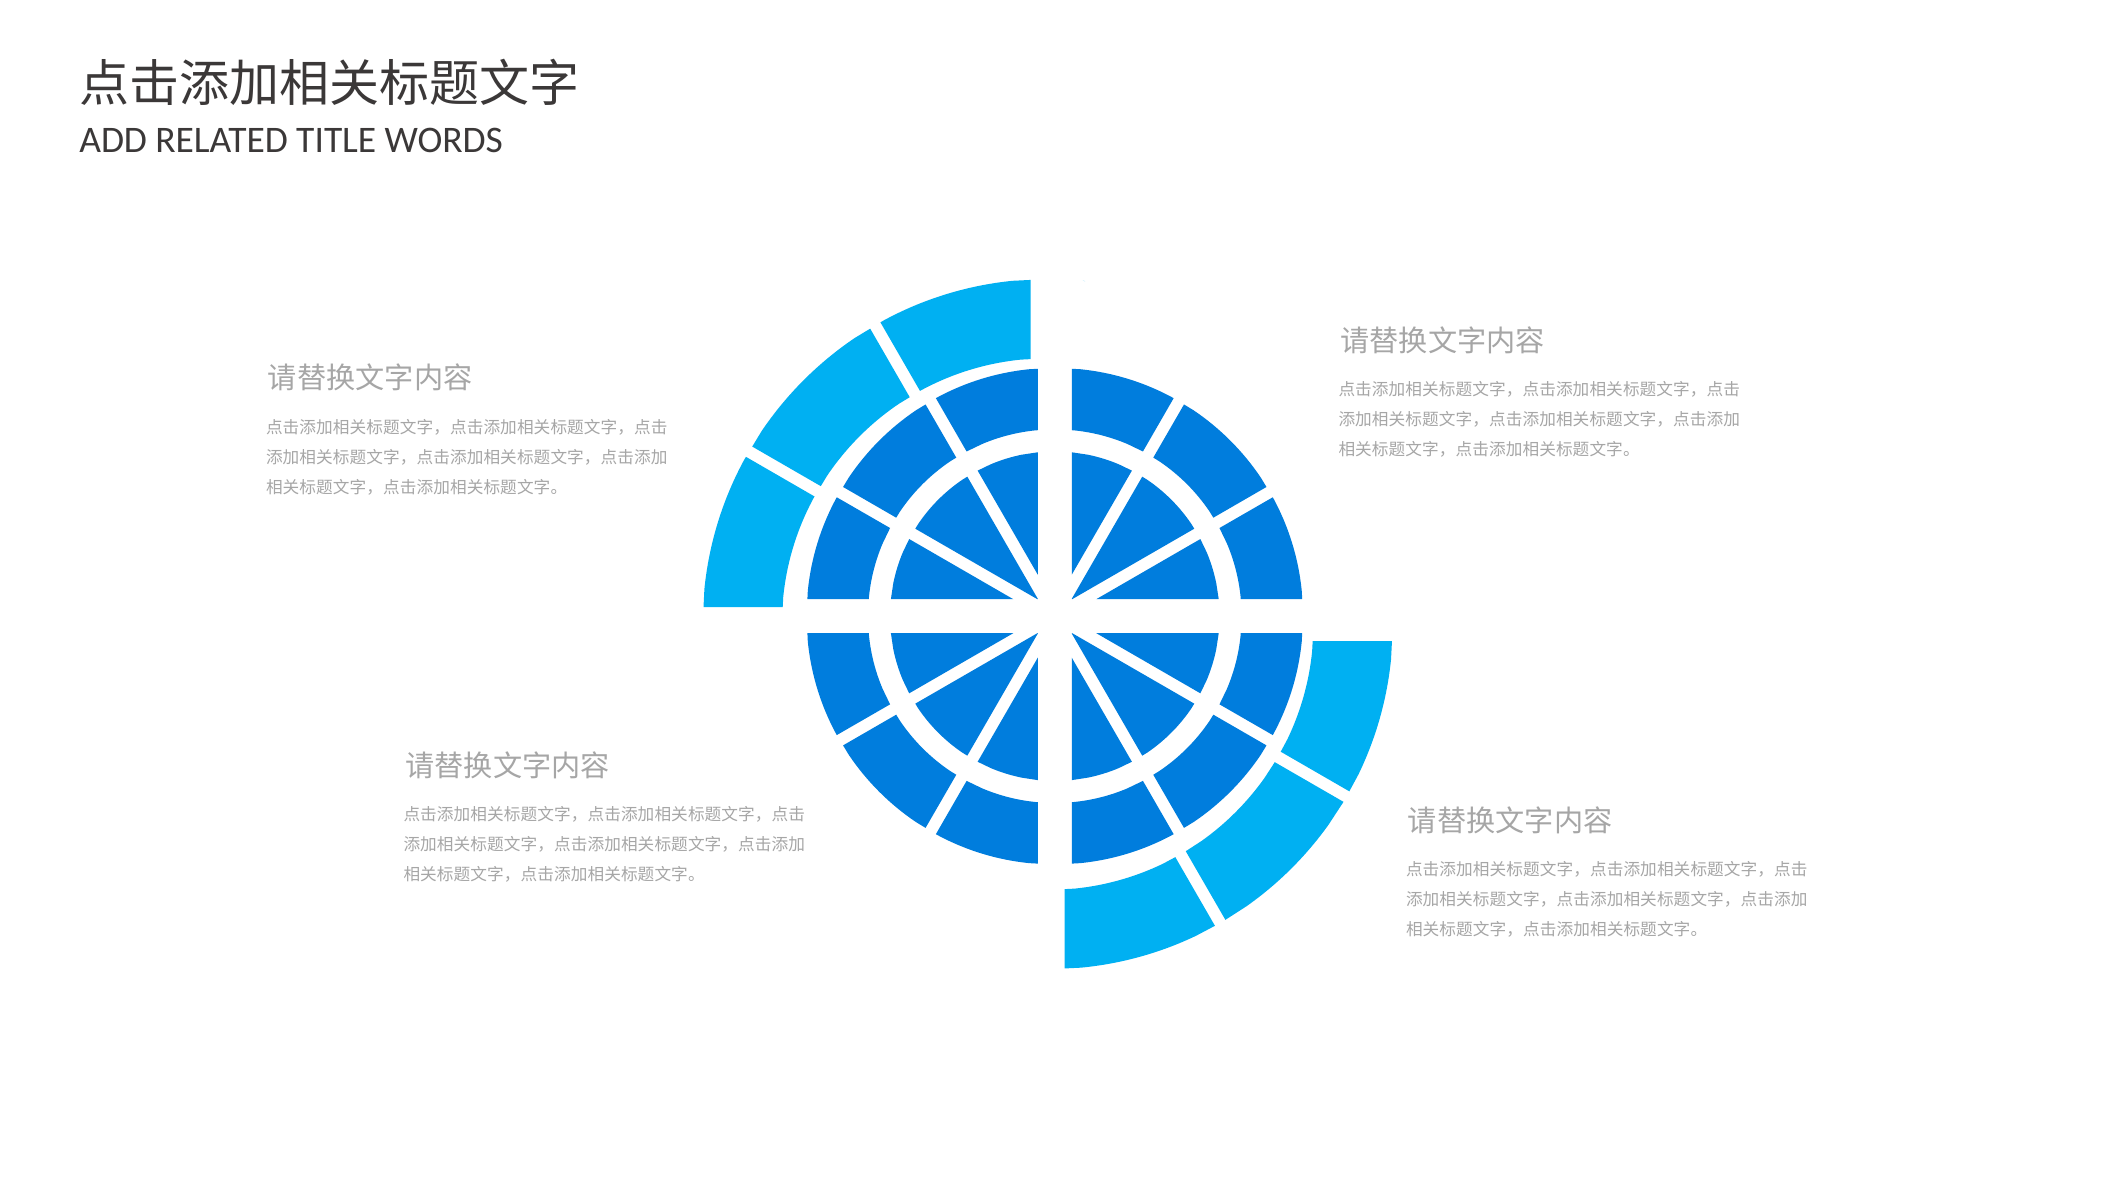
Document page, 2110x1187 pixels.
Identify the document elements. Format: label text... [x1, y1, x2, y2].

text_box [1070, 653, 1134, 782]
text_box [1151, 403, 1268, 520]
text_box [976, 451, 1039, 579]
text_box [1184, 760, 1345, 922]
text_box [1070, 779, 1176, 865]
text_box [1070, 632, 1196, 758]
text_box [934, 779, 1039, 865]
text_box [1218, 495, 1304, 601]
text_box [1063, 855, 1217, 970]
text_box [841, 403, 958, 520]
text_box [1151, 713, 1268, 830]
text_box 请替换文字内容 [1392, 787, 1791, 846]
text_box 点击添加相关标题文字，点击添加相关标题文字，点击添加相关标题文字，点击添加相关标题文字，点击添加相关标题文字，点击添加相关标题文字。 [389, 787, 825, 892]
text_box 点击添加相关标题文字 [63, 43, 596, 120]
text_box [1092, 537, 1220, 601]
text_box [889, 537, 1018, 601]
text_box [806, 495, 892, 601]
text_box [1218, 632, 1304, 737]
text_box [1279, 640, 1394, 793]
text_box 点击添加相关标题文字，点击添加相关标题文字，点击添加相关标题文字，点击添加相关标题文字，点击添加相关标题文字，点击添加相关标题文字。 [1391, 842, 1827, 947]
text_box [976, 653, 1039, 782]
text_box [750, 327, 912, 488]
text_box 点击添加相关标题文字，点击添加相关标题文字，点击添加相关标题文字，点击添加相关标题文字，点击添加相关标题文字，点击添加相关标题文字。 [1324, 362, 1760, 467]
text_box [1092, 632, 1220, 695]
text_box [934, 367, 1039, 453]
text_box [1070, 367, 1176, 453]
text_box 请替换文字内容 [389, 732, 789, 791]
text_box 请替换文字内容 [1324, 307, 1724, 366]
text_box [806, 632, 892, 737]
text_box [913, 632, 1039, 758]
text_box [1070, 451, 1134, 579]
text_box [702, 455, 816, 609]
text_box [841, 713, 958, 830]
text_box [879, 278, 1032, 393]
text_box [889, 632, 1018, 695]
text_box 点击添加相关标题文字，点击添加相关标题文字，点击添加相关标题文字，点击添加相关标题文字，点击添加相关标题文字，点击添加相关标题文字。 [251, 399, 687, 504]
text_box [1070, 475, 1196, 601]
text_box ADD RELATED TITLE WORDS [63, 107, 520, 169]
text_box 请替换文字内容 [252, 345, 651, 403]
text_box [913, 475, 1039, 601]
